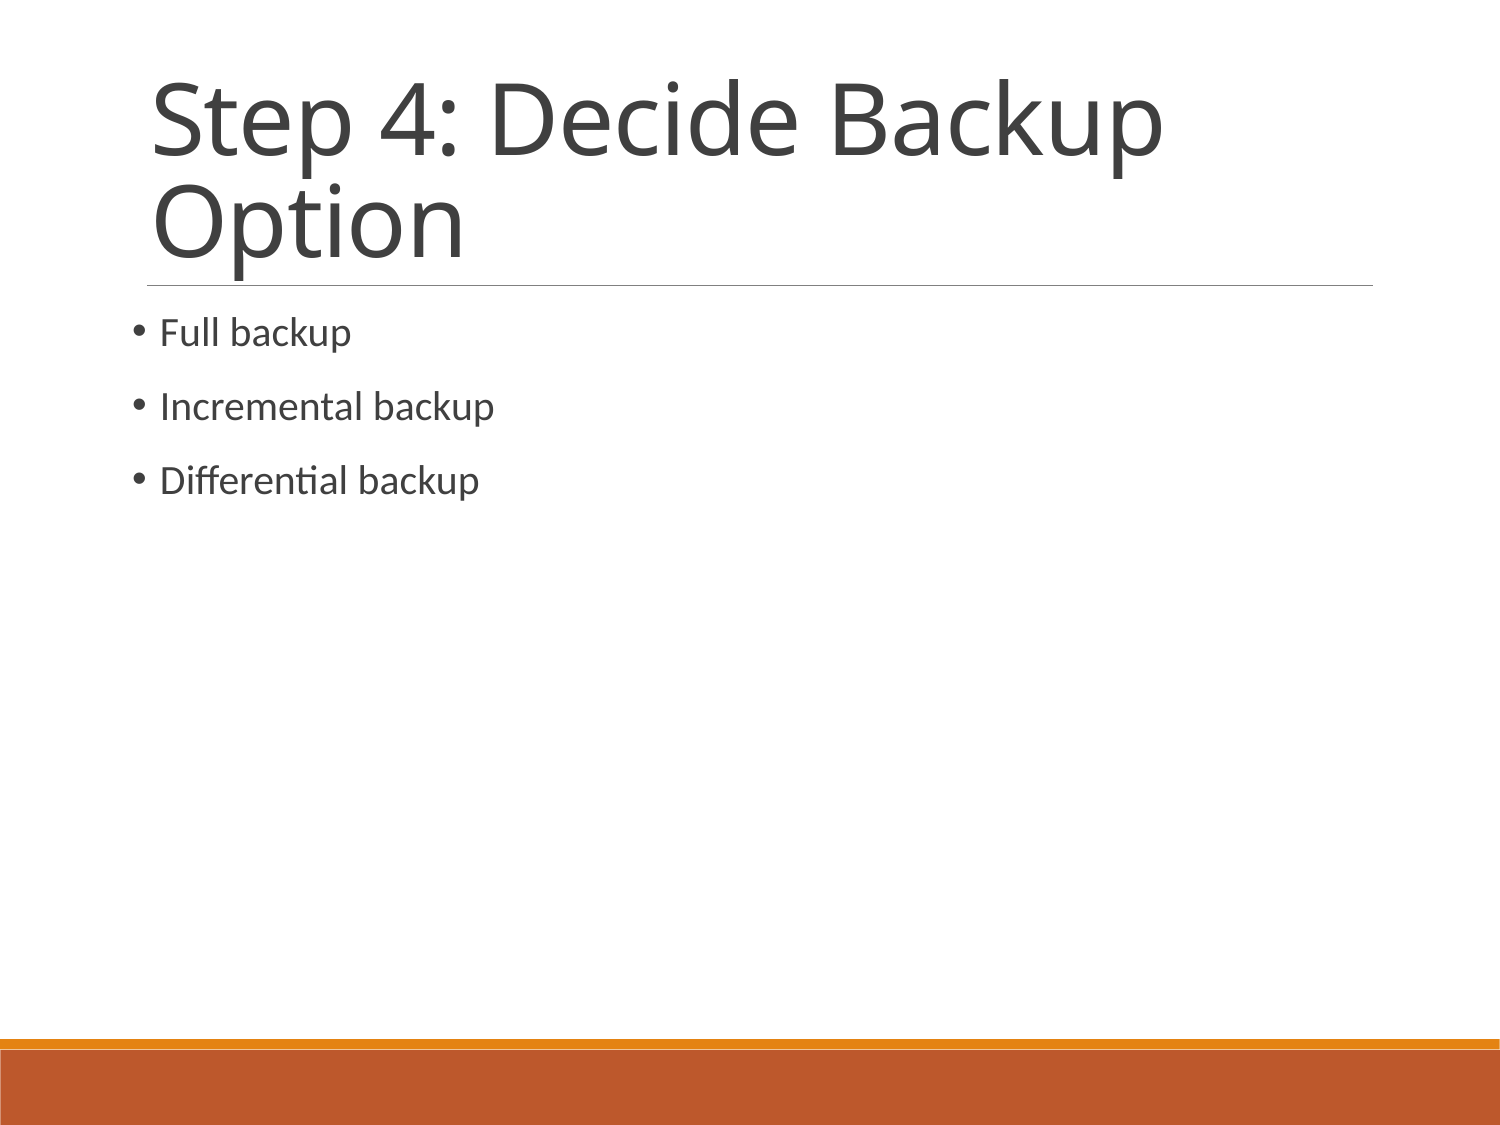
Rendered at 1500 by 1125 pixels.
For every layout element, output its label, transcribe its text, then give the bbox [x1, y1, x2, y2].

list Full backup Incremental backup Differential backup [117, 302, 1373, 963]
title Step 4: Decide Backup Option [135, 47, 1373, 285]
